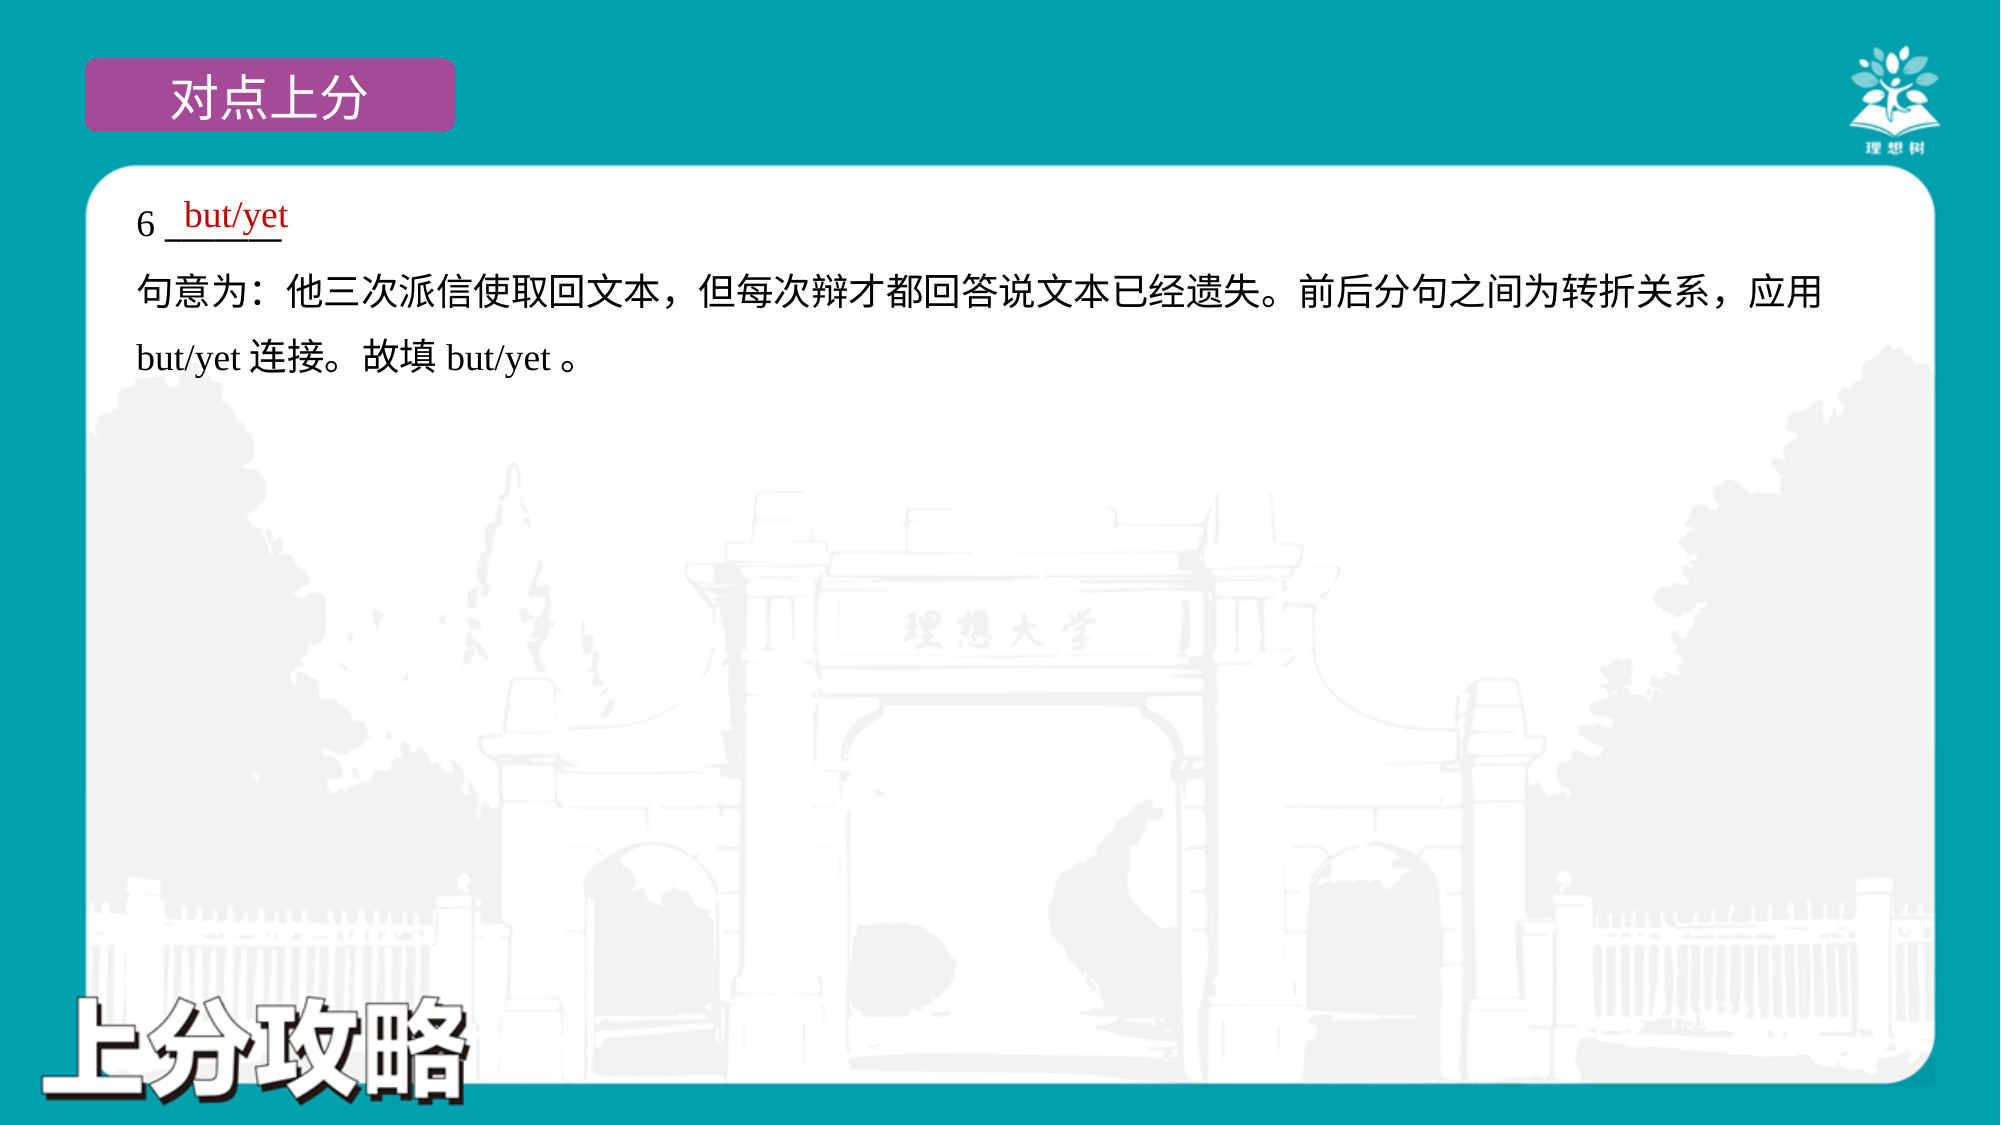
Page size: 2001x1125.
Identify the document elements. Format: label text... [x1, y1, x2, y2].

text_box but/yet [170, 168, 303, 228]
picture [0, 0, 2000, 1125]
text_box 6 _______ [136, 176, 1865, 237]
text_box 句意为：他三次派信使取回文本，但每次辩才都回答说文本已经遗失。前后分句之间为转折关系，应用 but/yet连接。故填but/yet。 [136, 244, 1865, 372]
